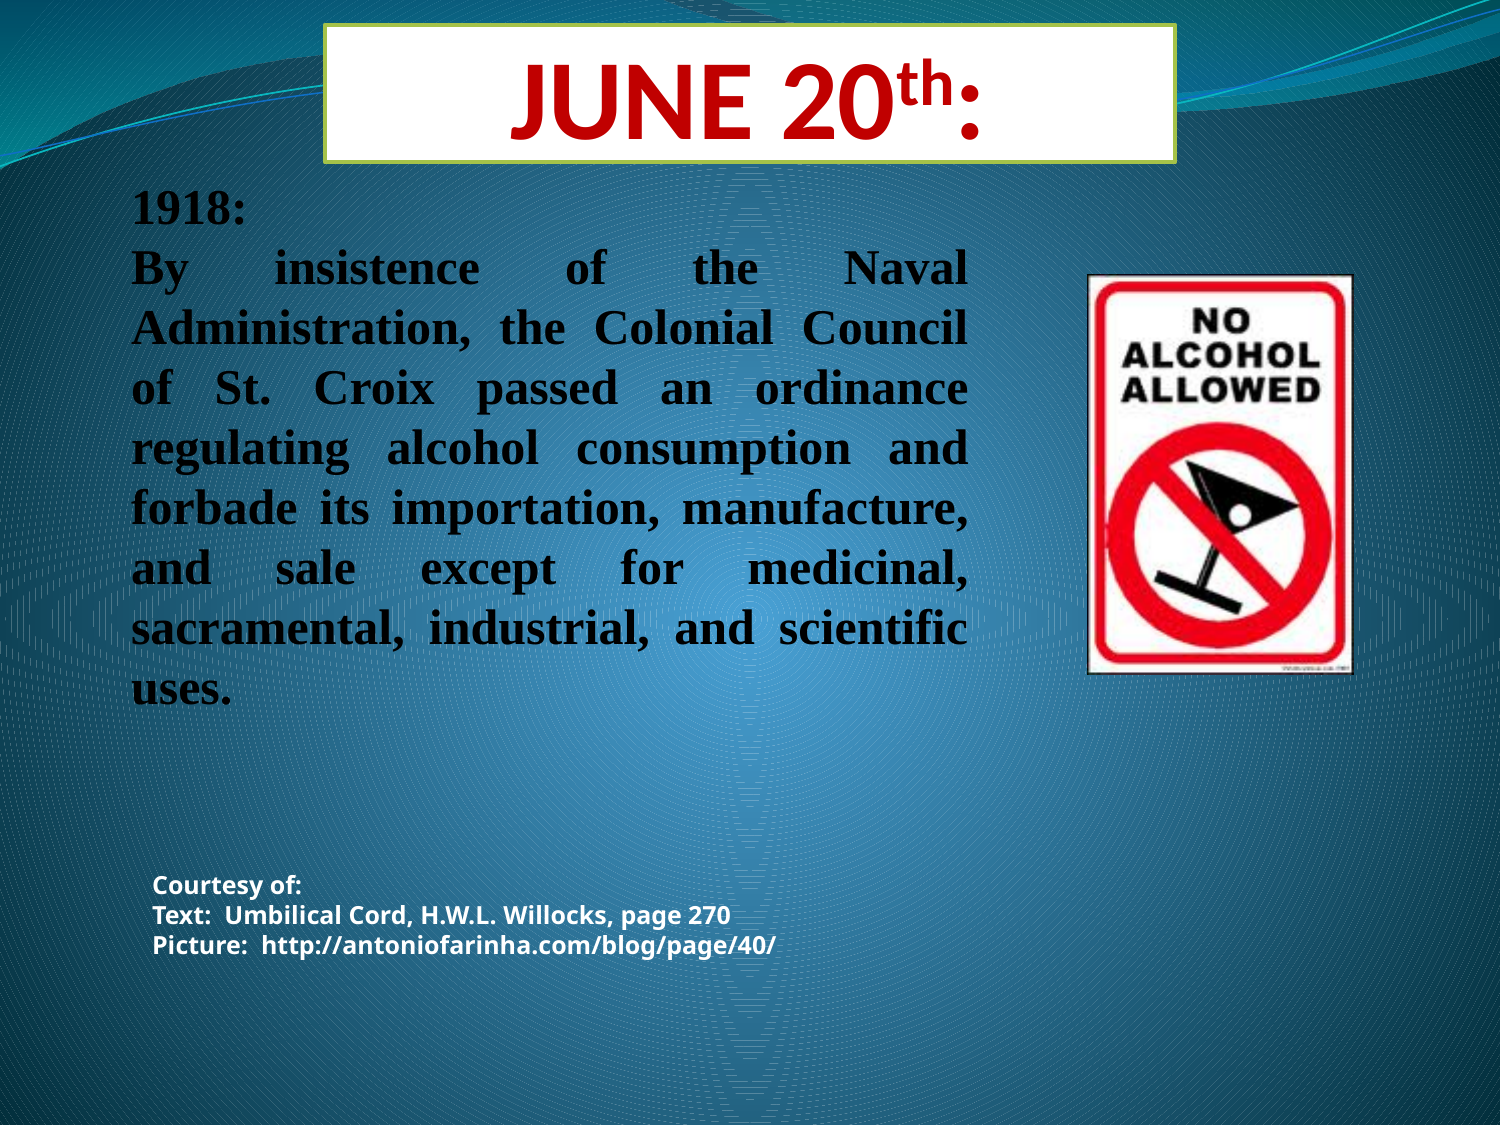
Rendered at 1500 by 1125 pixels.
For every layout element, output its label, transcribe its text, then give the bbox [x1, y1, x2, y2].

text_box Courtesy of: Text: Umbilical Cord, H.W.L. Willocks, page 270 Picture: http://antoniofarinha.com/blog/page/40/ [137, 862, 1350, 968]
picture [1087, 274, 1354, 676]
title JUNE 20th: [323, 23, 1177, 164]
text_box 1918: By insistence of the Naval Administration, the Colonial Council of St. Croix passed an ordinance regulating alcohol consumption and forbade its importation, manufacture, and sale except for medicinal, sacramental, industrial, and scientific uses. [125, 168, 975, 775]
